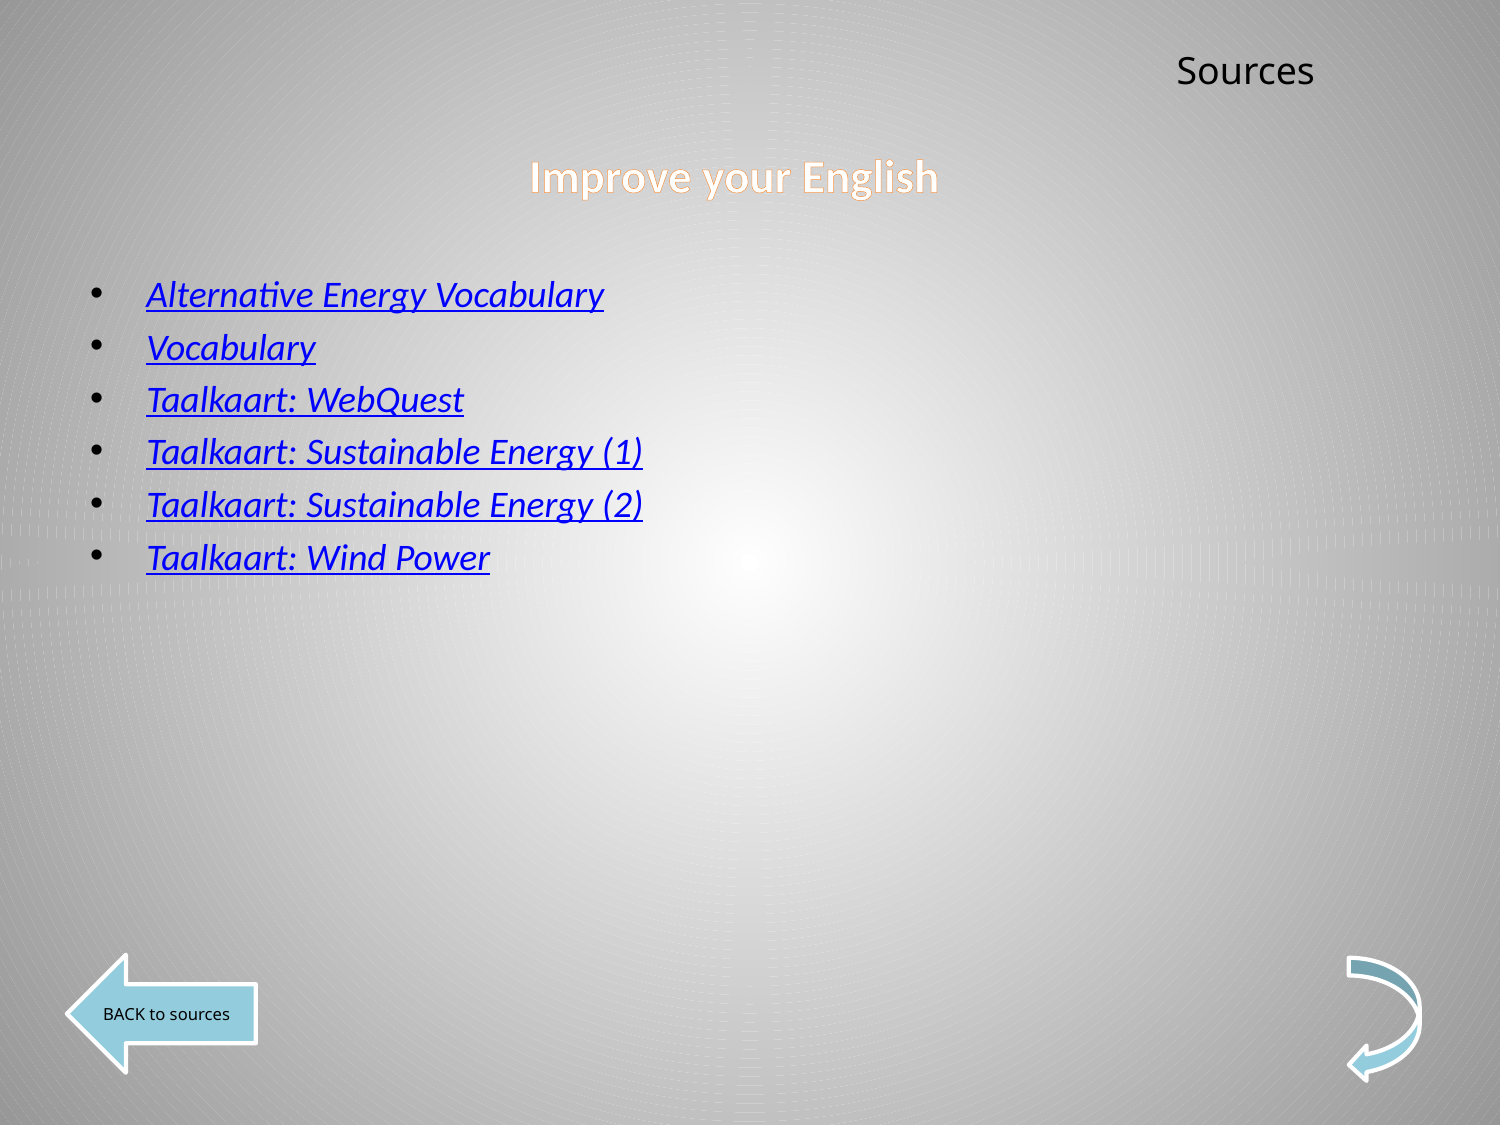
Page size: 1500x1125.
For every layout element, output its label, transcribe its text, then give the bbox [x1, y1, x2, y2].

title Improve your English [64, 137, 1415, 291]
text_box BACK to sources [88, 996, 266, 1031]
text_box [64, 952, 258, 1075]
text_box Sources [1161, 39, 1339, 100]
list Alternative Energy Vocabulary Vocabulary Taalkaart: WebQuest Taalkaart: Sustainable Energy (1) Taalkaart: Sustainable Energy (2) Taalkaart: Wind Power [75, 262, 1425, 1005]
text_box [1346, 955, 1422, 1083]
